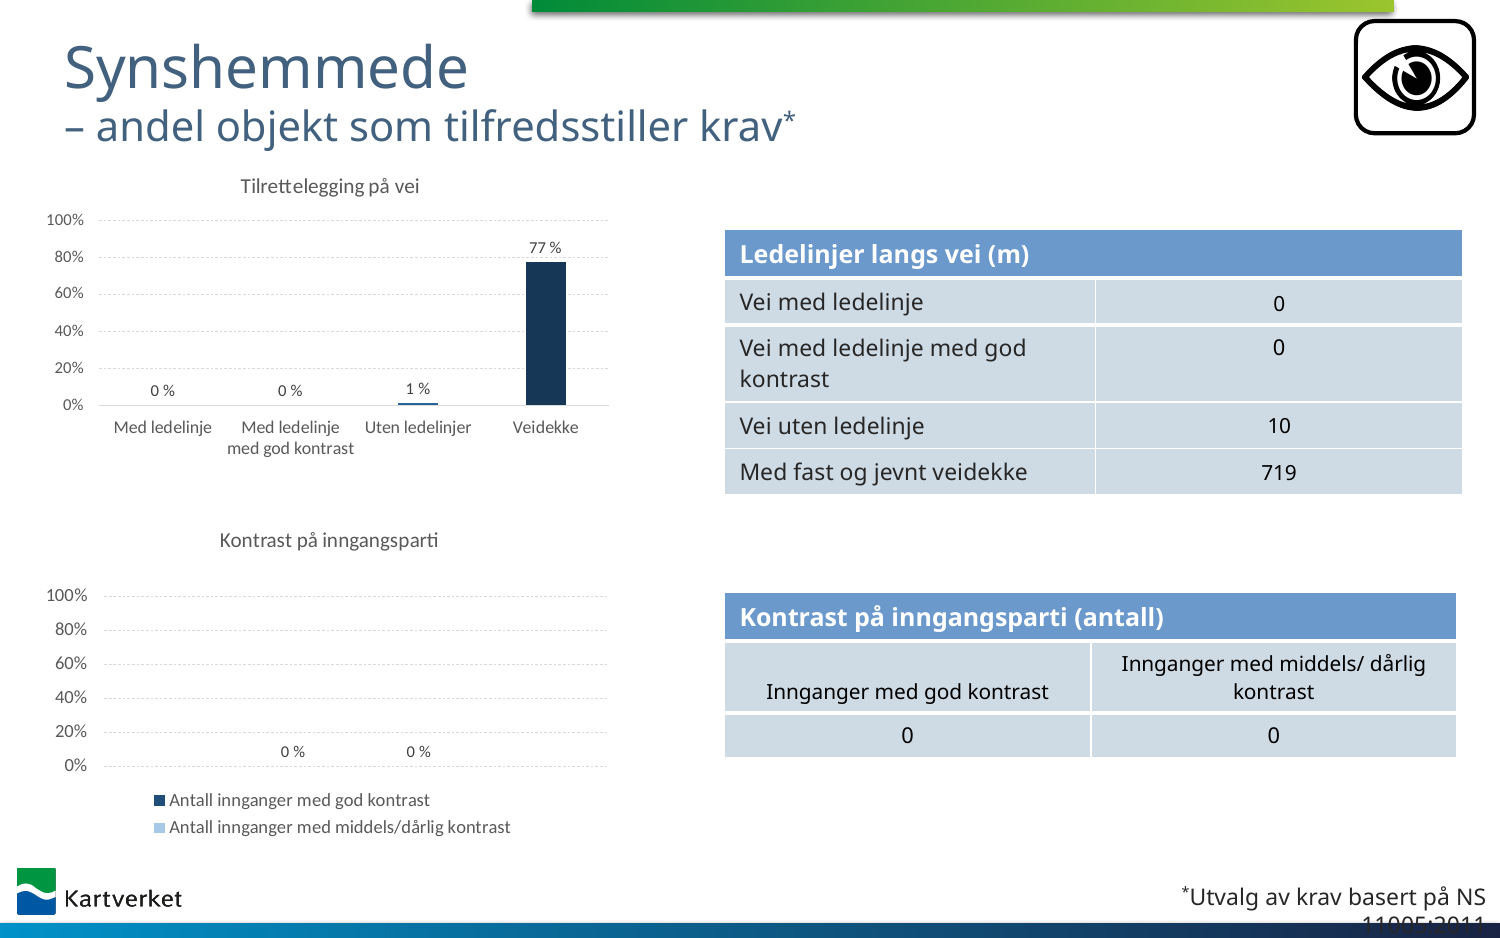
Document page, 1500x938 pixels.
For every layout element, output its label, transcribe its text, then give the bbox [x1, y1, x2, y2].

picture [41, 520, 618, 846]
table_cell Vei uten ledelinje [725, 403, 1095, 448]
table_cell Innganger med god kontrast [725, 643, 1090, 711]
table_cell 0 [725, 715, 1090, 757]
table_header Kontrast på inngangsparti (antall) [725, 593, 1456, 639]
picture [41, 166, 619, 492]
table_cell Vei med ledelinje med god kontrast [725, 327, 1095, 401]
table_cell 0 [1096, 280, 1462, 323]
table_cell 0 [1096, 327, 1462, 401]
text_box Synshemmede – andel objekt som tilfredsstiller krav* [49, 24, 1431, 158]
table_cell 10 [1096, 403, 1462, 448]
table_cell 0 [1092, 715, 1456, 757]
text_box *Utvalg av krav basert på NS 11005:2011 [1068, 873, 1500, 938]
table_cell Innganger med middels/ dårlig kontrast [1092, 643, 1456, 711]
table_cell Vei med ledelinje [725, 280, 1095, 323]
table_header Ledelinjer langs vei (m) [725, 230, 1462, 276]
table_cell 719 [1096, 449, 1462, 494]
table_cell Med fast og jevnt veidekke [725, 449, 1095, 494]
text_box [1355, 20, 1475, 134]
